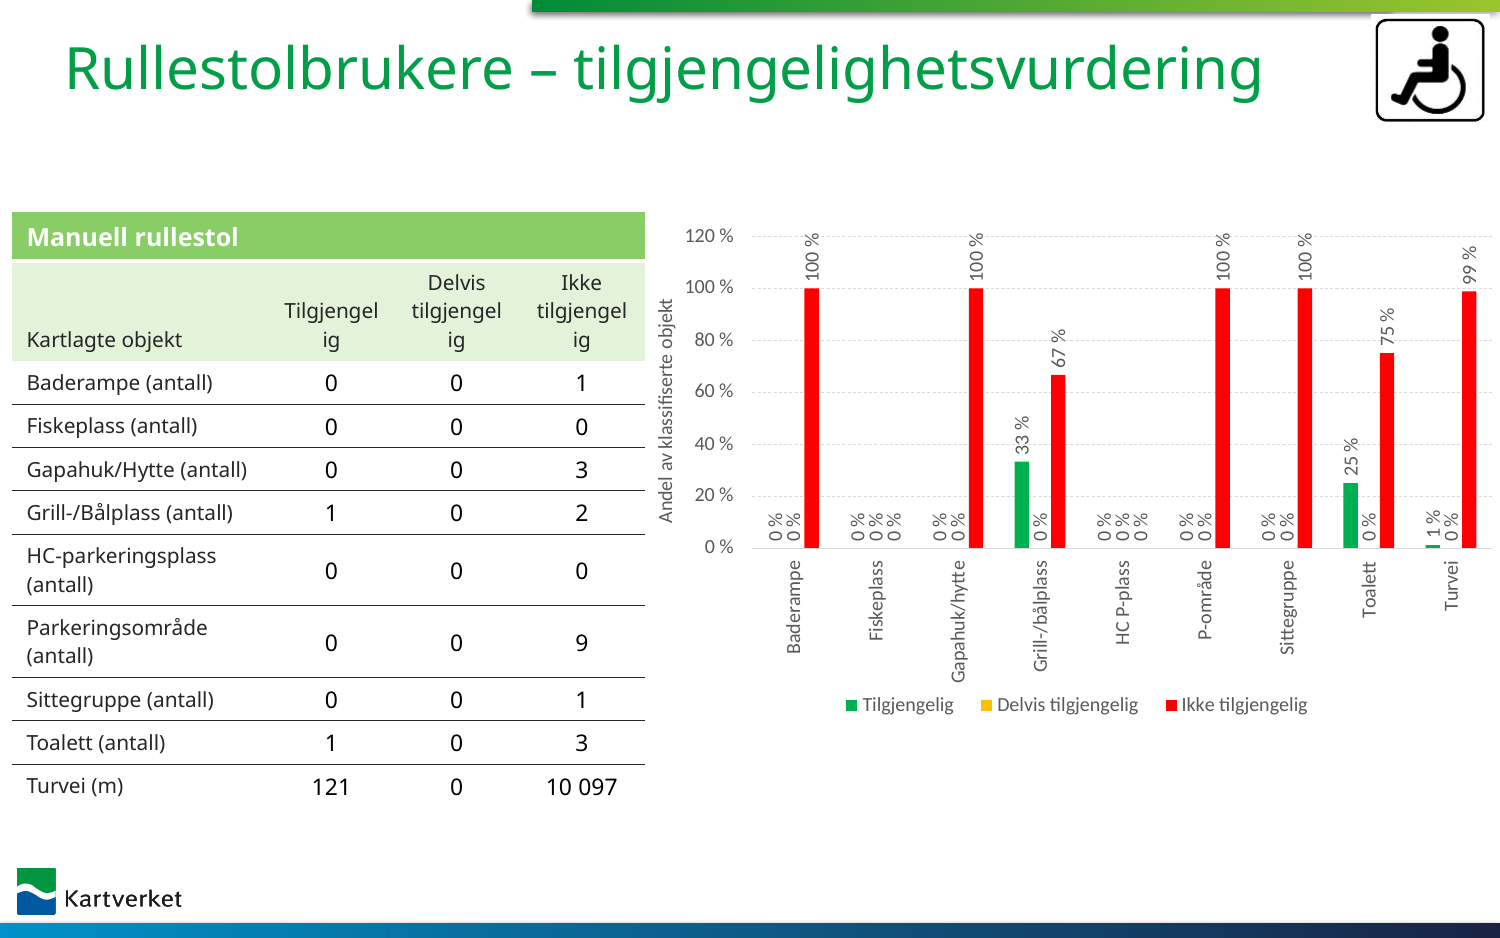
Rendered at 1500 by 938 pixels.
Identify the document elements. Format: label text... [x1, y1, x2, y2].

table_cell HC-parkeringsplass (antall) [12, 535, 269, 605]
table_cell 0 [394, 491, 519, 534]
table_cell 0 [519, 405, 638, 447]
table_cell 0 [269, 535, 394, 605]
table_cell Ikke tilgjengelig [519, 263, 638, 361]
table_cell 10 097 [519, 765, 645, 807]
table_cell 0 [269, 606, 394, 677]
table_cell Fiskeplass (antall) [12, 405, 269, 447]
table_cell Toalett (antall) [12, 721, 269, 764]
table_header Manuell rullestol [12, 212, 645, 259]
table_cell 1 [519, 361, 638, 404]
table_cell 2 [519, 491, 638, 534]
table_cell 121 [269, 765, 394, 807]
table_cell Delvis tilgjengelig [394, 263, 519, 361]
table_cell Parkeringsområde (antall) [12, 606, 269, 677]
table_cell 0 [269, 405, 394, 447]
table_cell 0 [394, 606, 519, 677]
table_cell Sittegruppe (antall) [12, 678, 269, 720]
table_cell 0 [269, 361, 394, 404]
table_cell 3 [519, 448, 638, 490]
table_cell Tilgjengelig [269, 263, 394, 361]
table_cell 1 [269, 491, 394, 534]
table_cell 1 [519, 678, 638, 720]
table_cell 0 [269, 448, 394, 490]
table_cell 0 [394, 535, 519, 605]
table_cell 0 [394, 361, 519, 404]
table_cell Kartlagte objekt [12, 263, 269, 361]
table_cell 0 [394, 721, 519, 764]
table_cell 0 [394, 765, 519, 807]
table_cell 0 [394, 678, 519, 720]
table_cell 0 [394, 405, 519, 447]
table_cell 3 [519, 721, 645, 764]
table_cell 9 [519, 606, 638, 677]
table_cell Turvei (m) [12, 765, 269, 807]
text_box Rullestolbrukere – tilgjengelighetsvurdering [49, 12, 1372, 109]
table_cell 0 [269, 678, 394, 720]
table_cell 0 [519, 535, 638, 605]
table_cell 1 [269, 721, 394, 764]
table_cell 0 [394, 448, 519, 490]
table_cell Grill-/Bålplass (antall) [12, 491, 269, 534]
table_cell Gapahuk/Hytte (antall) [12, 448, 269, 490]
picture [1371, 13, 1491, 127]
picture [643, 218, 1500, 728]
table_cell Baderampe (antall) [12, 361, 269, 404]
